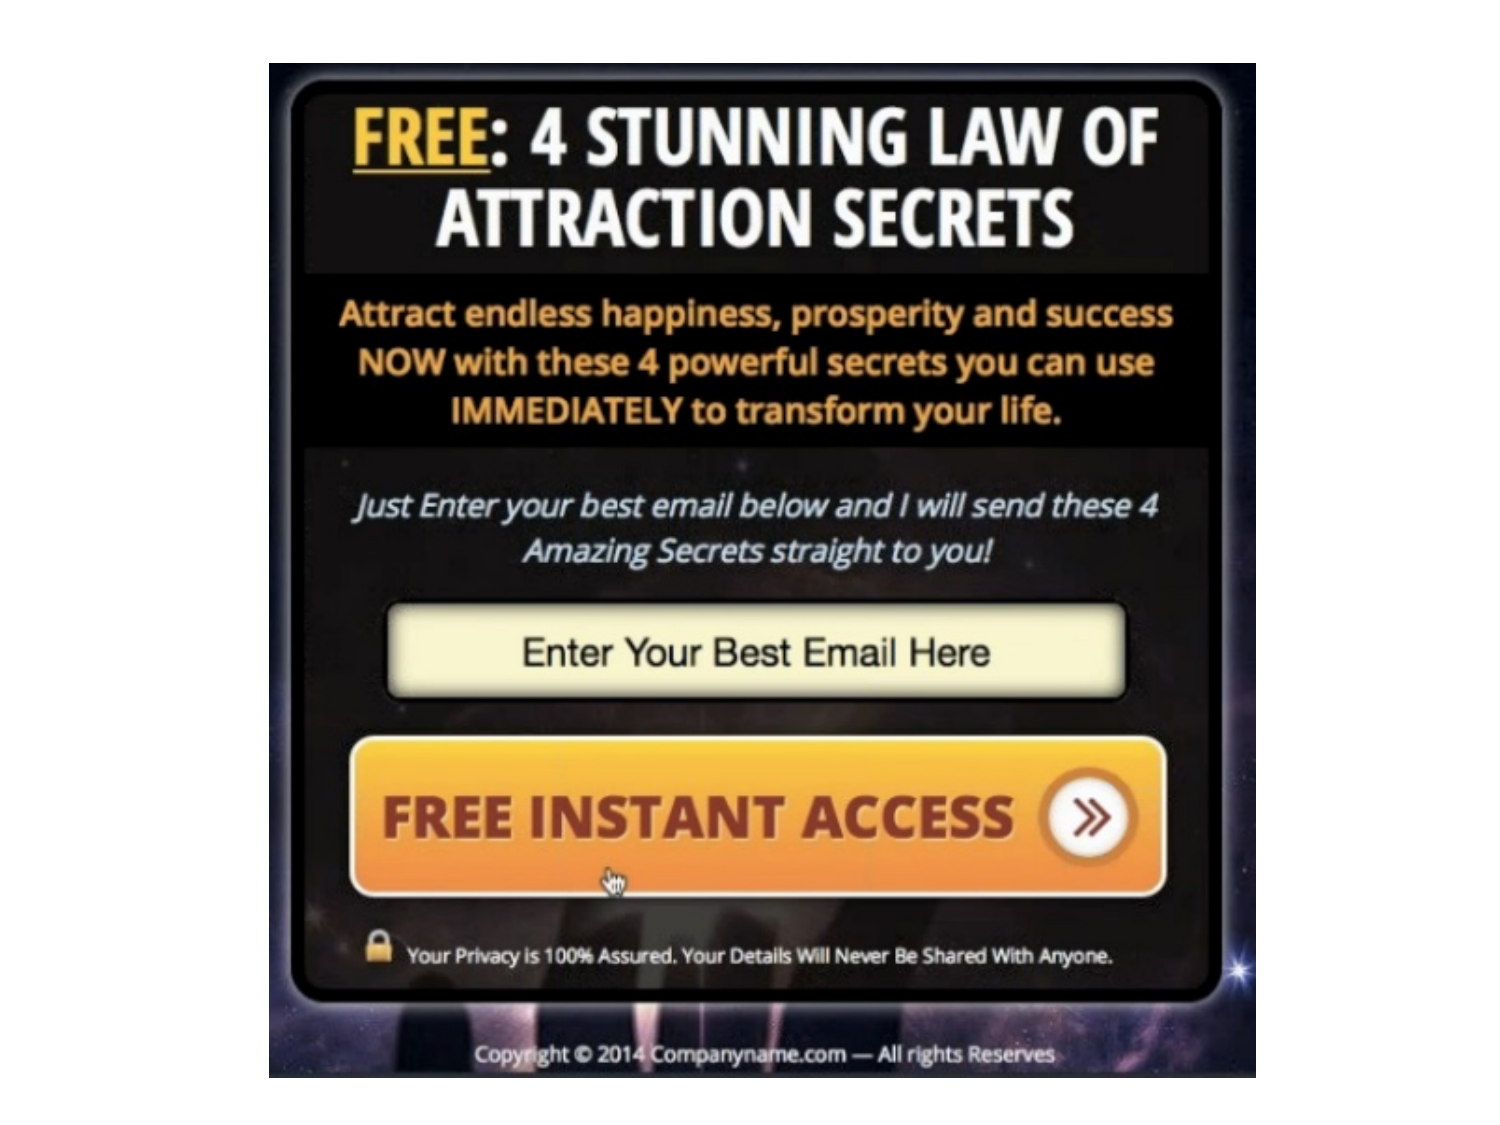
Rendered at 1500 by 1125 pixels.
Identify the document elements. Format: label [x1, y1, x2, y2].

list [268, 62, 1256, 1078]
